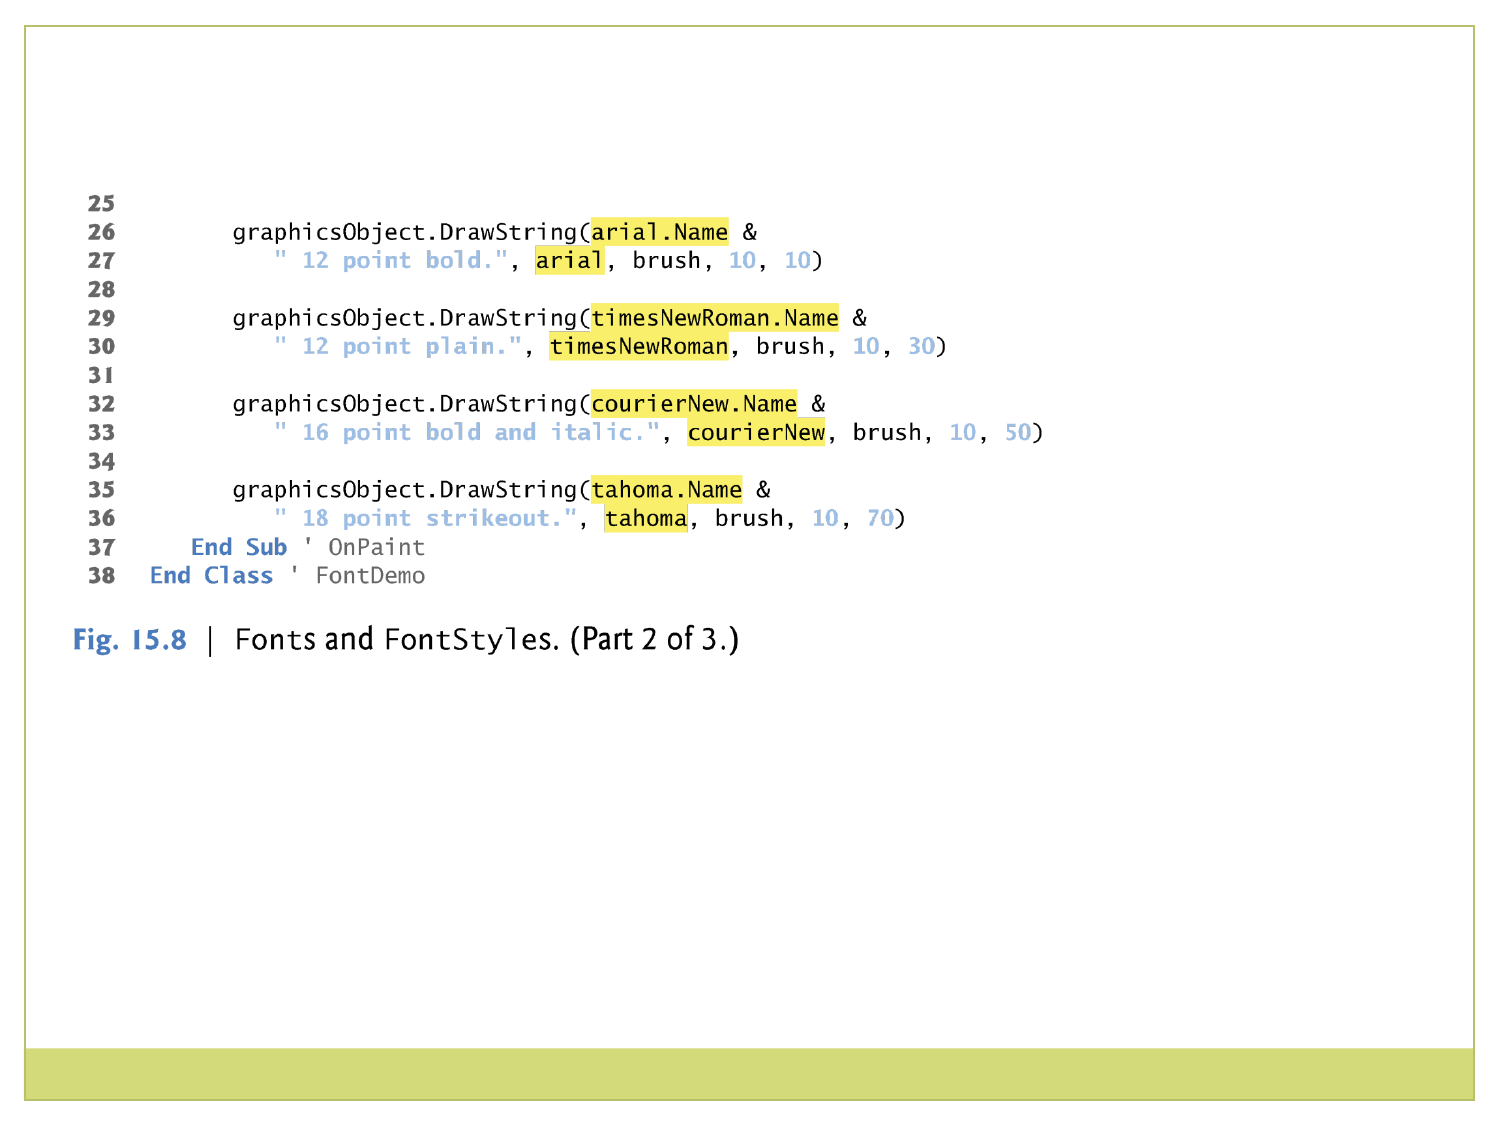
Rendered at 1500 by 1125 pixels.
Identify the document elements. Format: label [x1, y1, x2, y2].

picture [0, 106, 1500, 1018]
